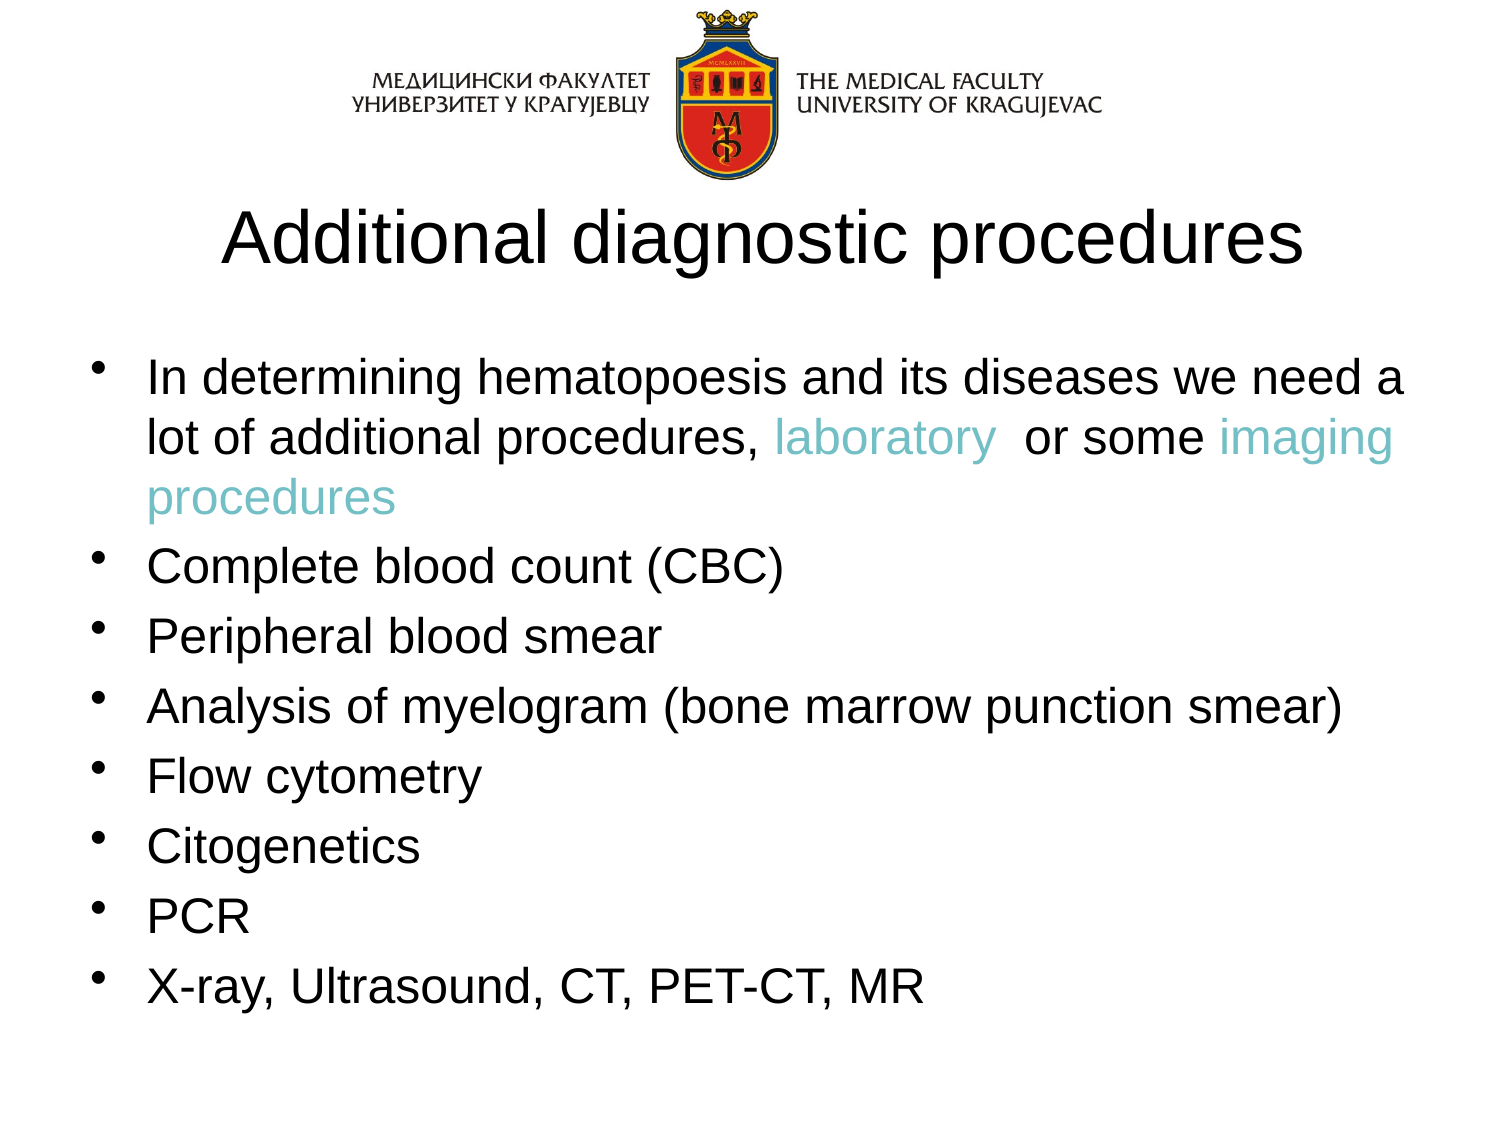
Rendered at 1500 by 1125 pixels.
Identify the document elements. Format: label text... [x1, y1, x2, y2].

list In determining hematopoesis and its diseases we need a lot of additional procedures, laboratory or some imaging procedures Complete blood count (CBC) Peripheral blood smear Analysis of myelogram (bone marrow punction smear) Flow cytometry Citogenetics PCR X-ray, Ultrasound, CT, PET-CT, MR [74, 336, 1426, 1118]
title Additional diagnostic procedures [88, 219, 1439, 337]
picture [328, 0, 1125, 191]
